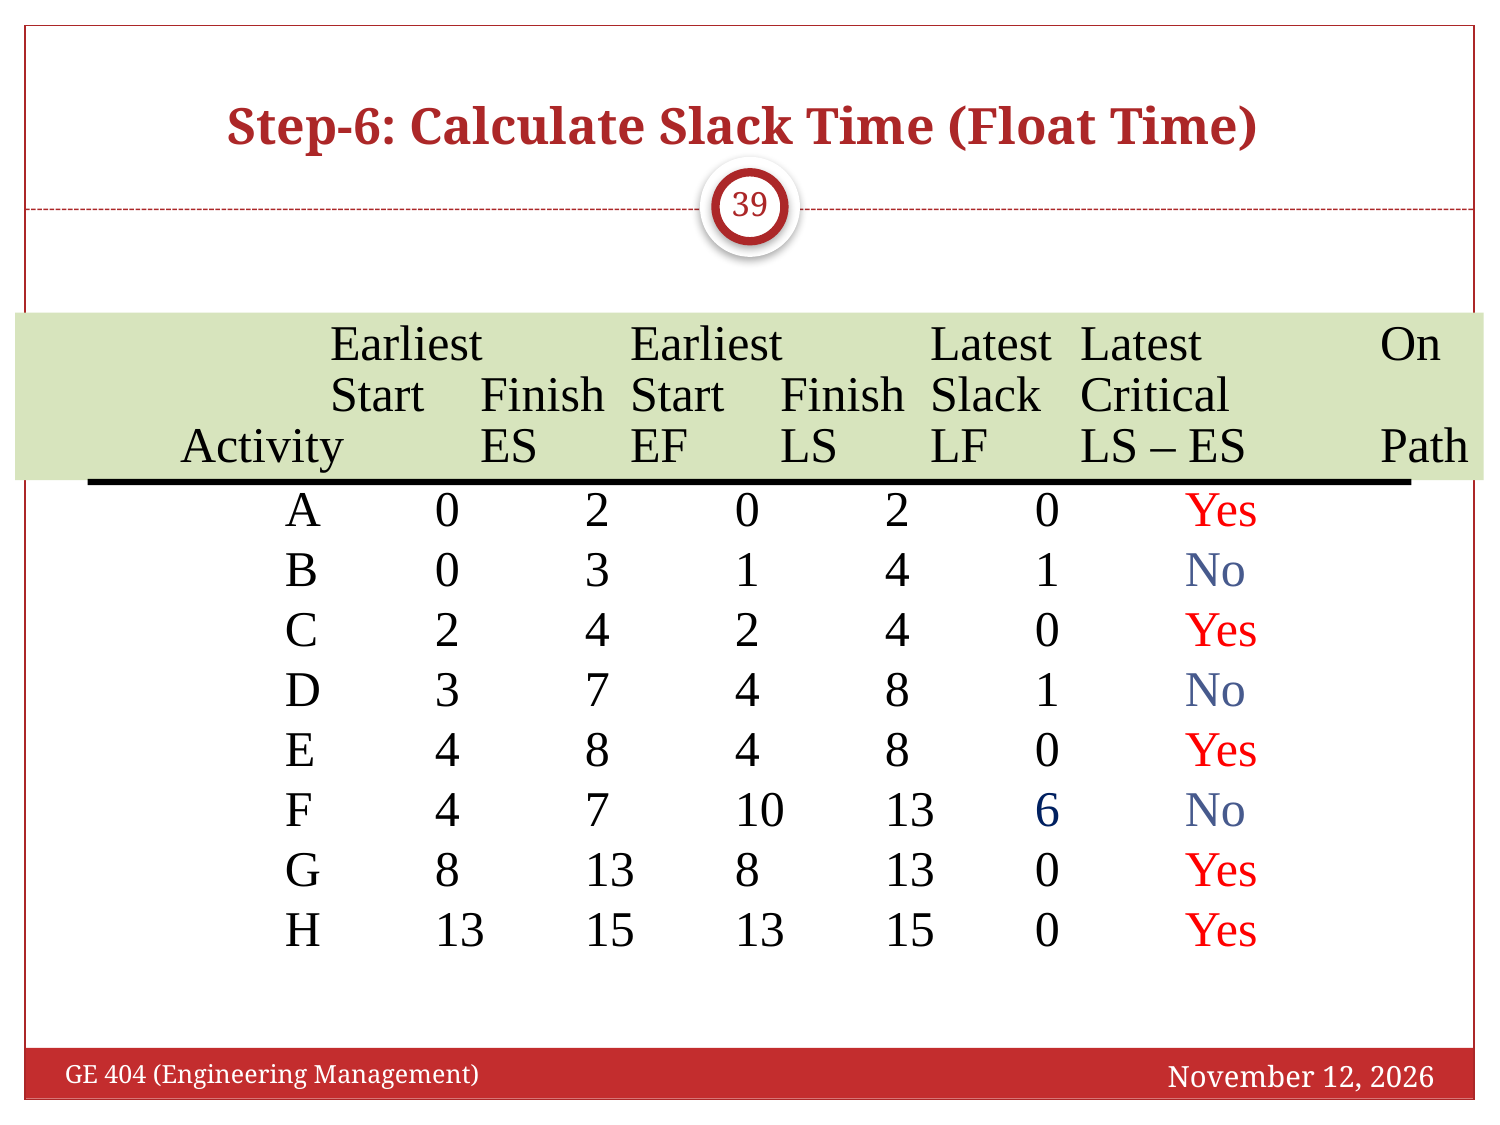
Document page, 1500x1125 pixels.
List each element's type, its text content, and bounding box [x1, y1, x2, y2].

footer GE 404 (Engineering Management) [50, 1051, 638, 1112]
title Step-6: Calculate Slack Time (Float Time) [49, 37, 1450, 162]
slide_number 39 [712, 169, 788, 243]
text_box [87, 312, 1412, 970]
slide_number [950, 1050, 1450, 1111]
